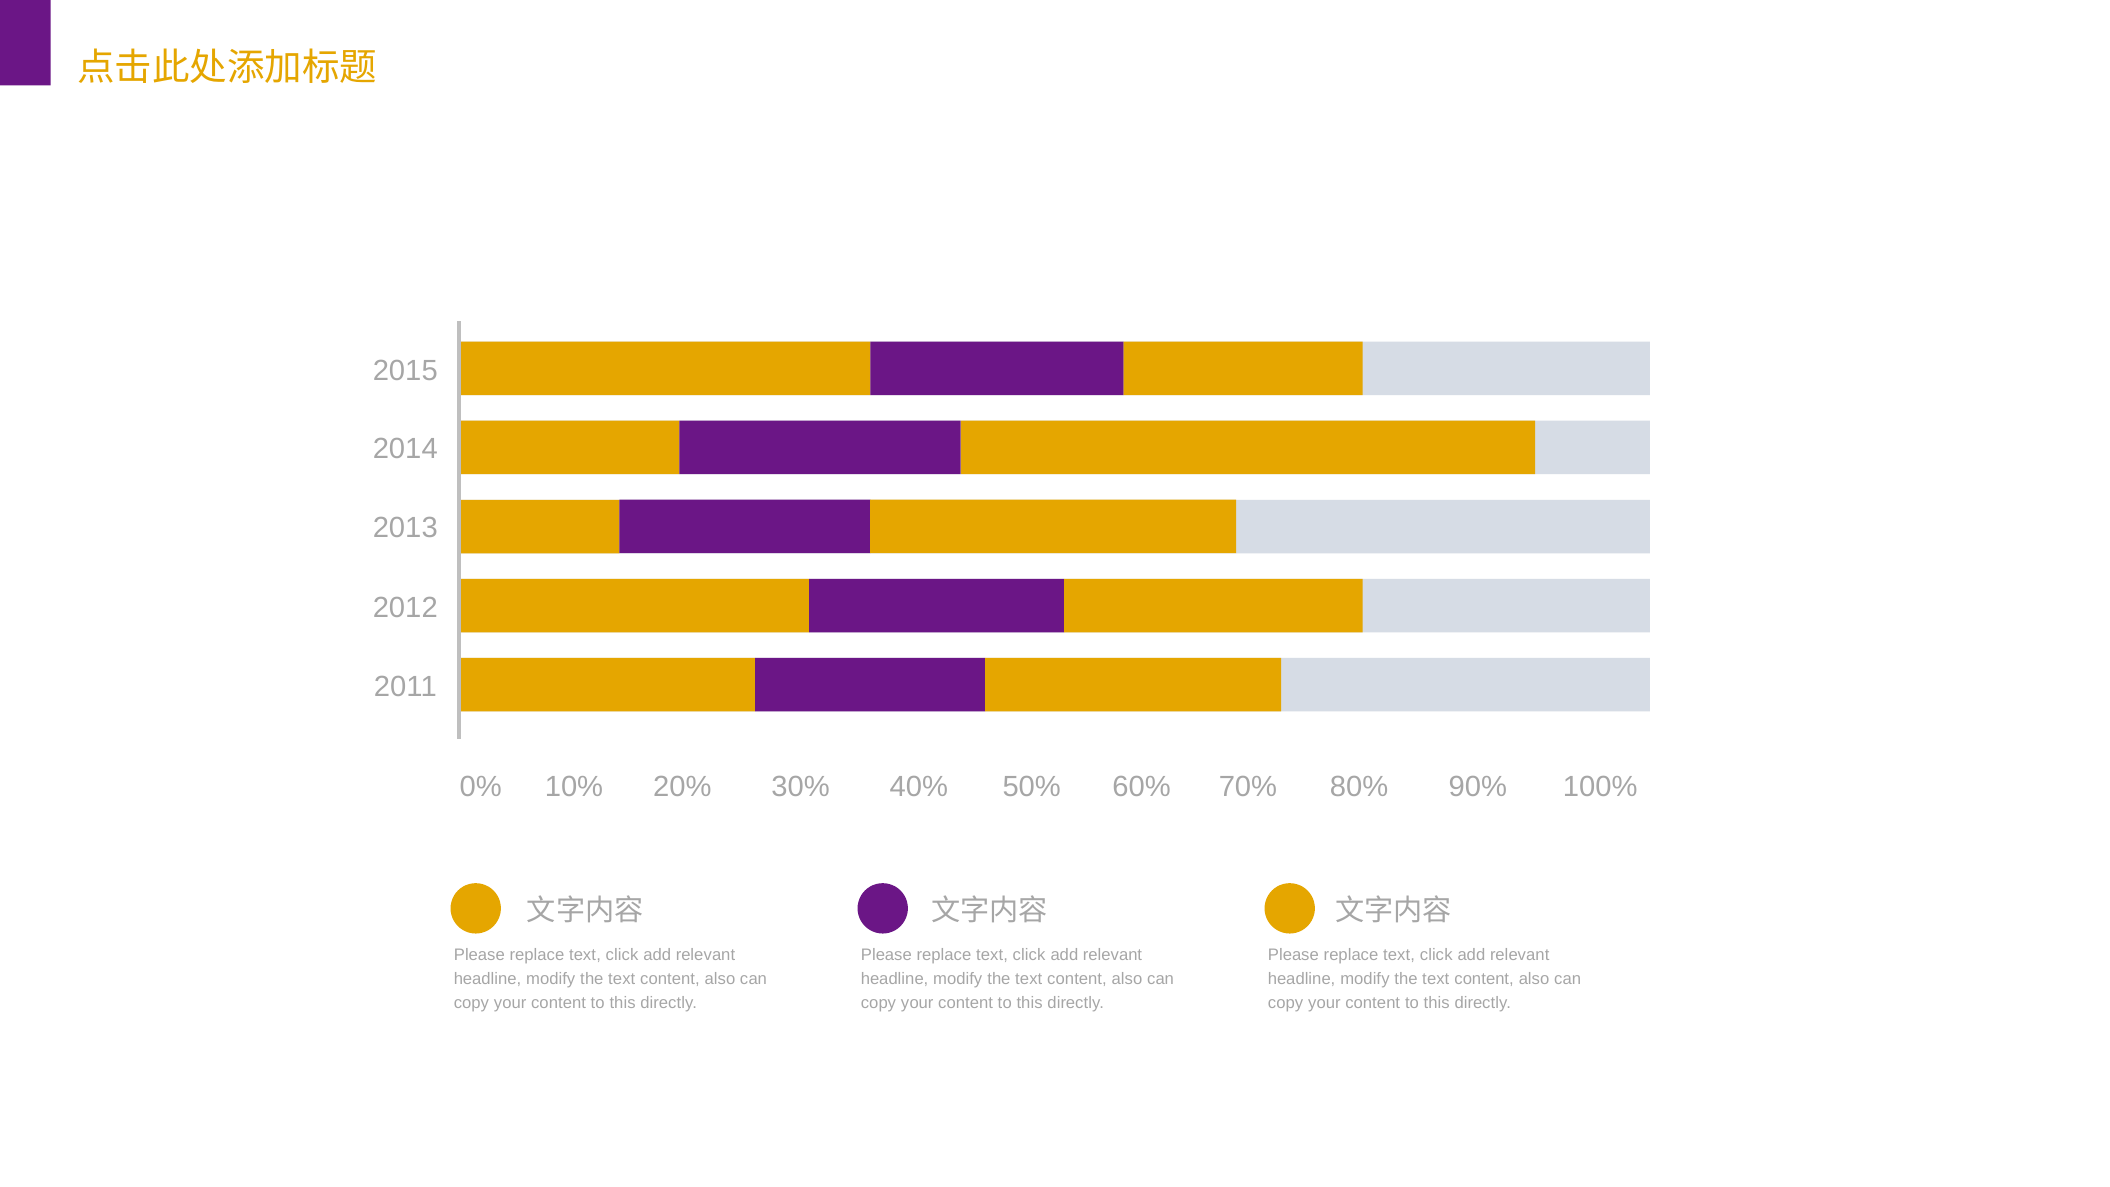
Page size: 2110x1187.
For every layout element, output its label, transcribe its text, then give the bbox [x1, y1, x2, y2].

text_box 文字内容 [916, 876, 1063, 932]
text_box Please replace text, click add relevant headline, modify the text content, also can copy your content to this directly. [846, 932, 1215, 1020]
text_box 点击此处添加标题 [62, 35, 417, 94]
text_box Please replace text, click add relevant headline, modify the text content, also can copy your content to this directly. [1253, 932, 1622, 1020]
text_box [1263, 882, 1316, 932]
text_box [449, 882, 502, 932]
text_box [856, 882, 909, 932]
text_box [357, 321, 1654, 807]
text_box 文字内容 [1320, 876, 1468, 932]
text_box Please replace text, click add relevant headline, modify the text content, also can copy your content to this directly. [439, 932, 808, 1020]
text_box 文字内容 [512, 876, 659, 932]
